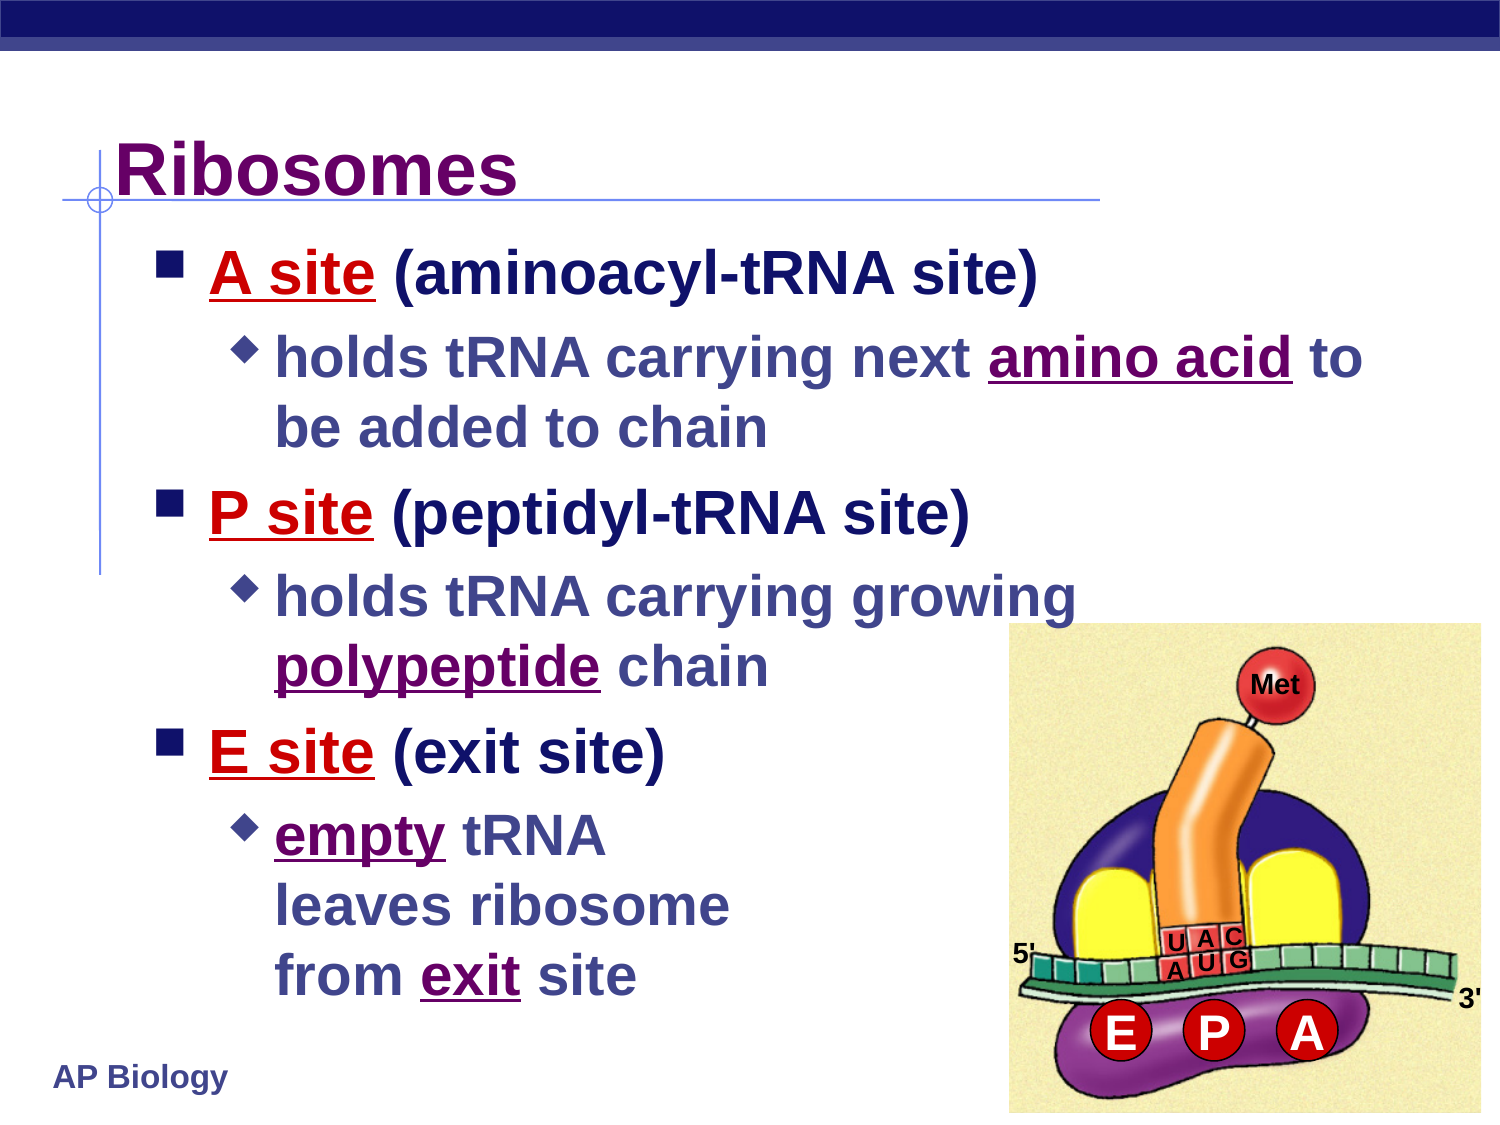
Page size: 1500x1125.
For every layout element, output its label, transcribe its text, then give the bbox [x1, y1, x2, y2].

title Ribosomes [99, 112, 1375, 238]
list A site (aminoacyl-tRNA site) holds tRNA carrying next amino acid to be added to chain P site (peptidyl-tRNA site) holds tRNA carrying growing polypeptide chain E site (exit site) empty tRNA leaves ribosome from exit site [137, 224, 1413, 1075]
picture [1008, 623, 1482, 1113]
